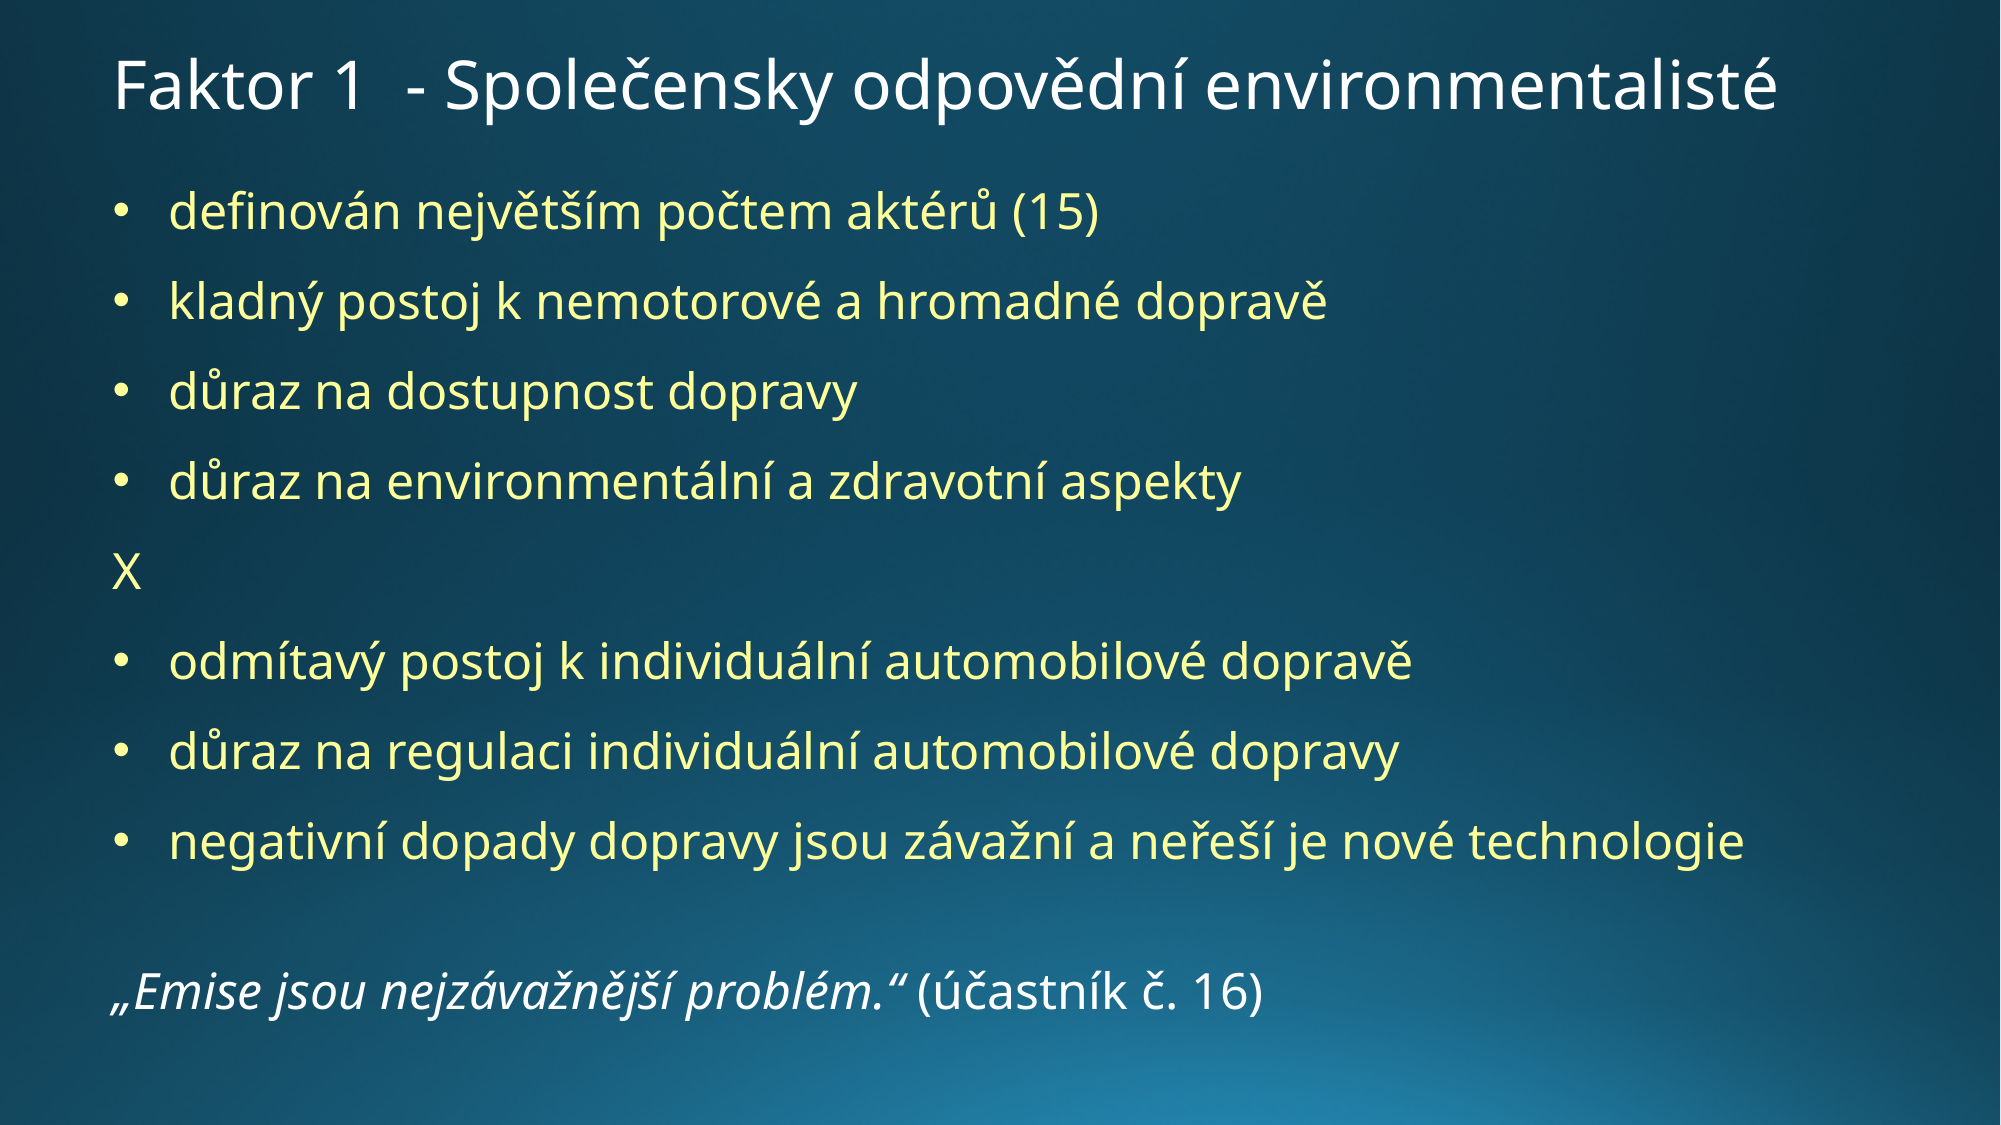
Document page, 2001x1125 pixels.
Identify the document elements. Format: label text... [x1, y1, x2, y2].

picture [0, 0, 2001, 1125]
title Faktor 1 - Společensky odpovědní environmentalisté [97, 13, 1934, 161]
text_box definován největším počtem aktérů (15) kladný postoj k nemotorové a hromadné dopravě důraz na dostupnost dopravy důraz na environmentální a zdravotní aspekty X odmítavý postoj k individuální automobilové dopravě důraz na regulaci individuální automobilové dopravy negativní dopady dopravy jsou závažní a neřeší je nové technologie „Emise jsou nejzávažnější problém.“ (účastník č. 16) [97, 171, 1905, 1125]
